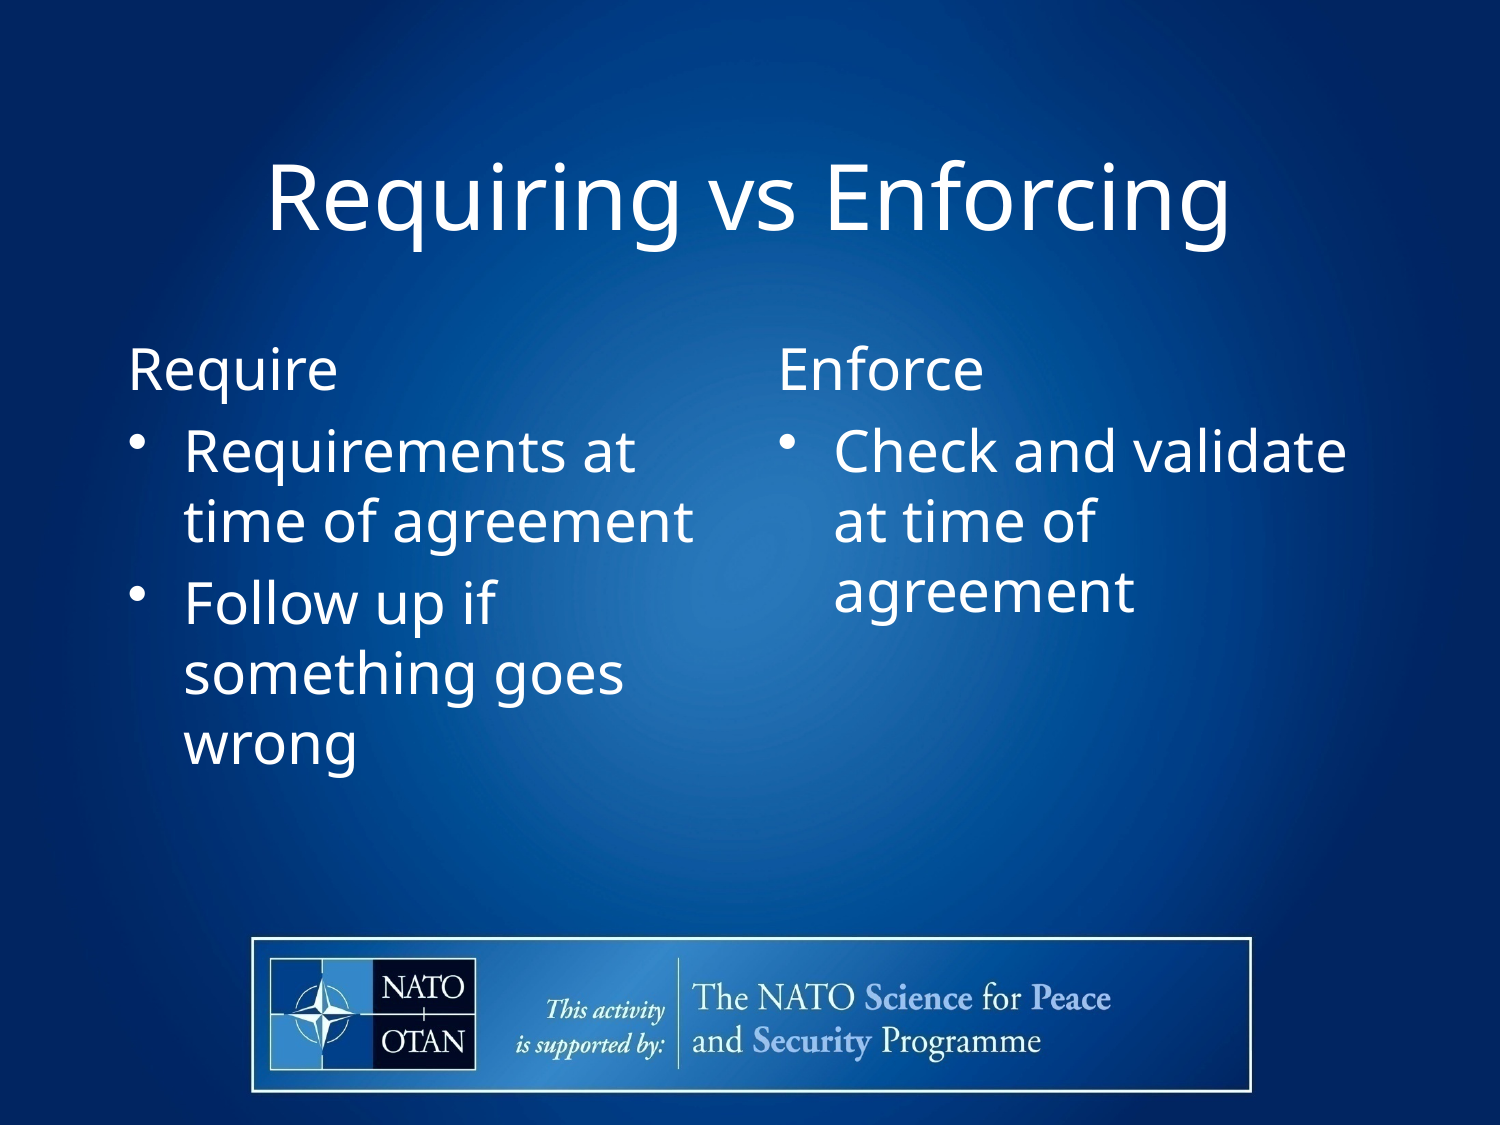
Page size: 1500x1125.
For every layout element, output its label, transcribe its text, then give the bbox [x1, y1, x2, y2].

list Require Requirements at time of agreement Follow up if something goes wrong [112, 324, 738, 913]
picture [0, 0, 1500, 1125]
list Enforce Check and validate at time of agreement [762, 324, 1388, 913]
title Requiring vs Enforcing [112, 99, 1388, 288]
